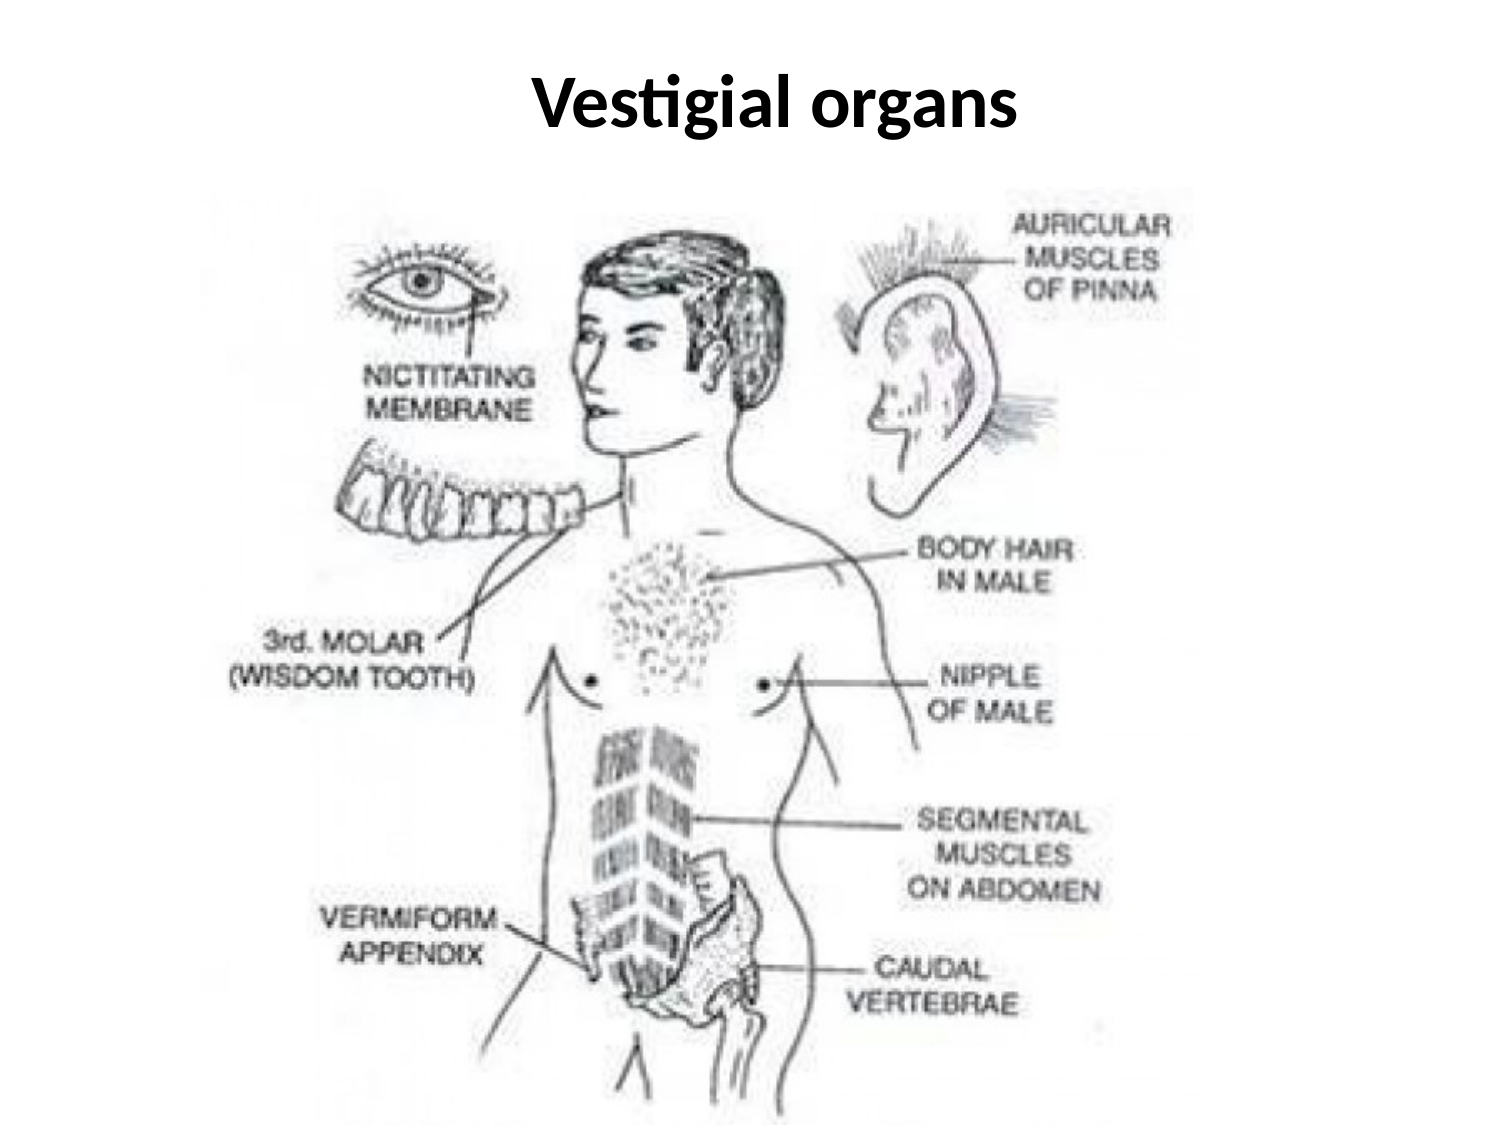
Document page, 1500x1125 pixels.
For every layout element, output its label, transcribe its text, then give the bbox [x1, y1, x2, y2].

title Vestigial organs [99, 0, 1450, 150]
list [199, 187, 1200, 1125]
